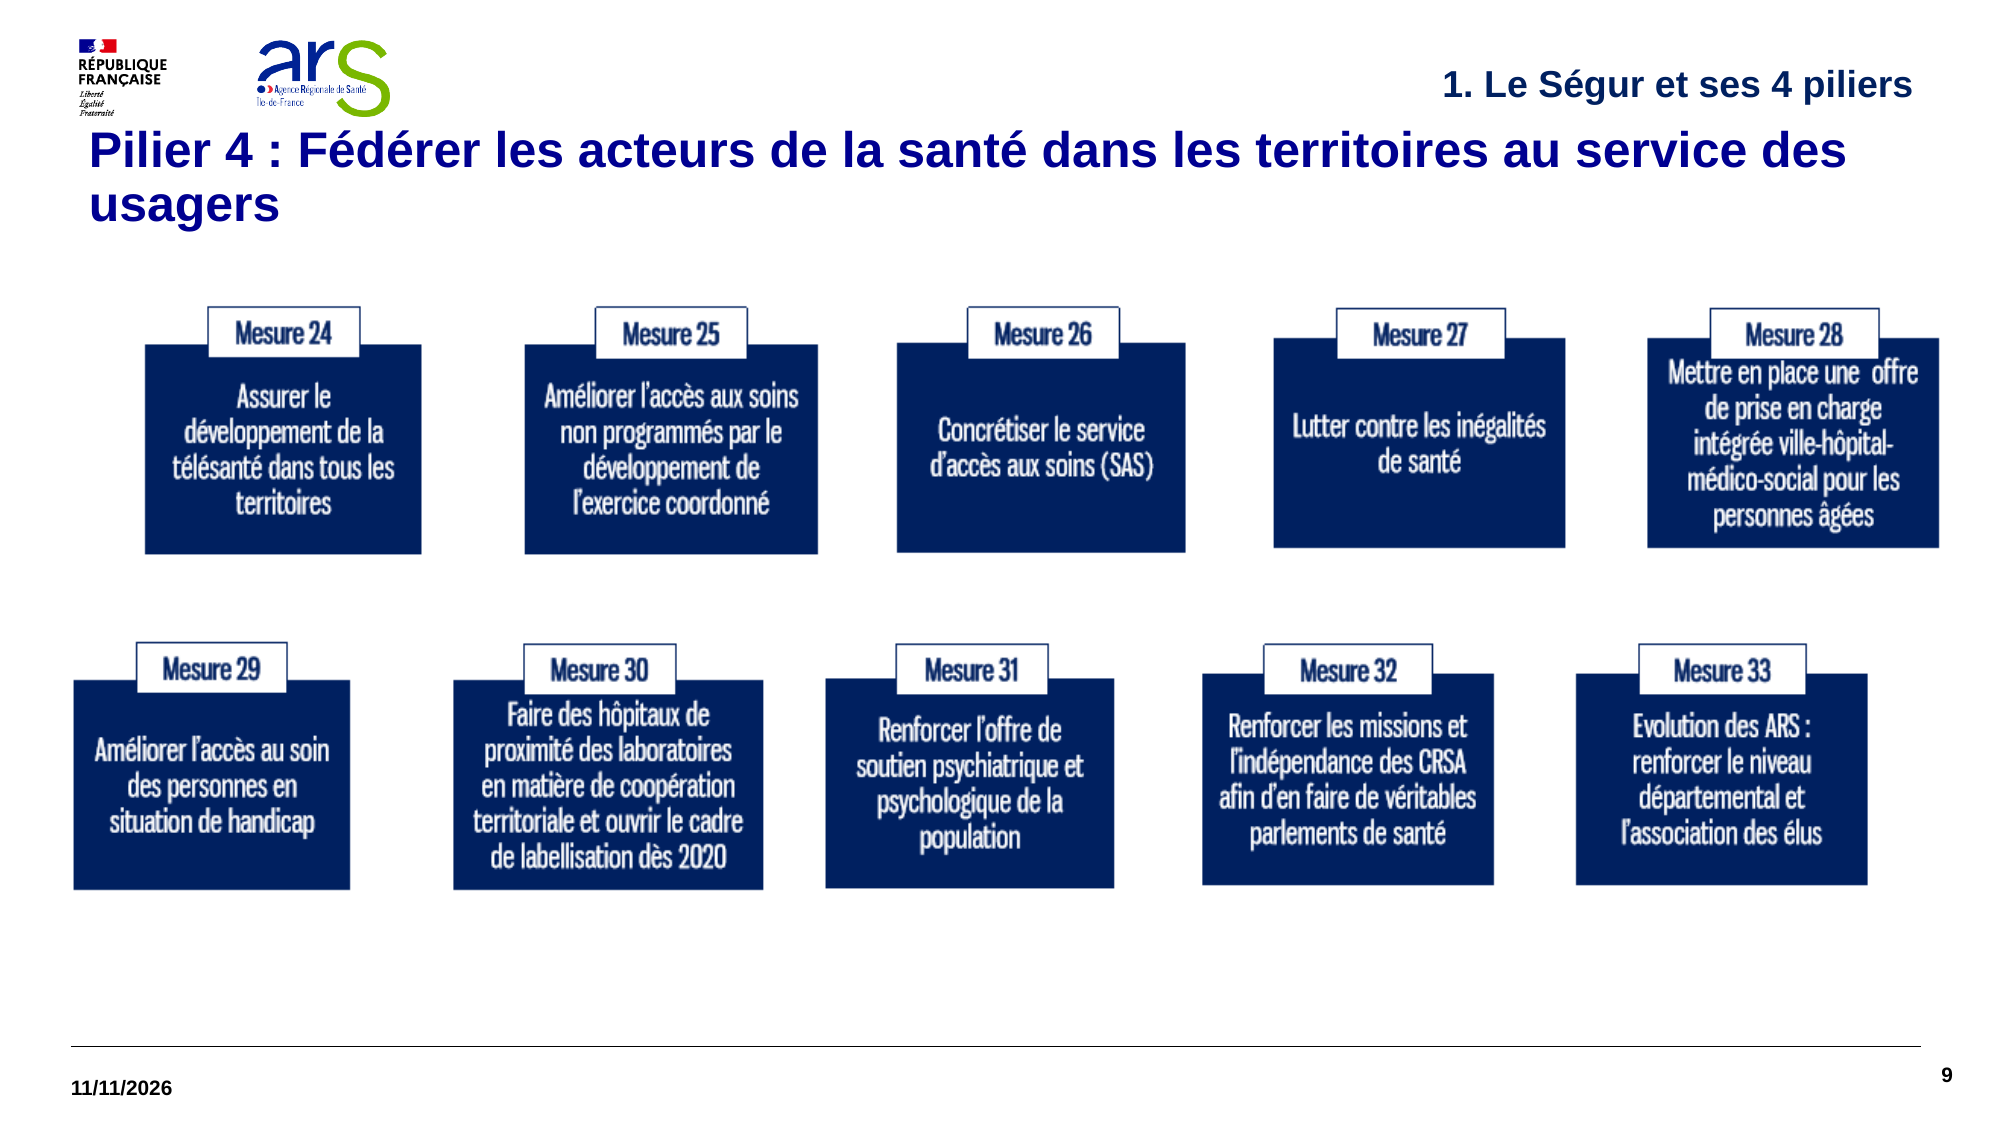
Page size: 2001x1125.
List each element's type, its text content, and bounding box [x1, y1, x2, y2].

picture [256, 40, 390, 117]
picture [44, 262, 1953, 1035]
picture [63, 23, 182, 142]
footer 1. Le Ségur et ses 4 piliers [627, 42, 1914, 122]
title Pilier 4 : Fédérer les acteurs de la santé dans les territoires au service des usagers [70, 119, 1914, 238]
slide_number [70, 1049, 336, 1125]
slide_number 9 [1657, 1046, 1953, 1114]
